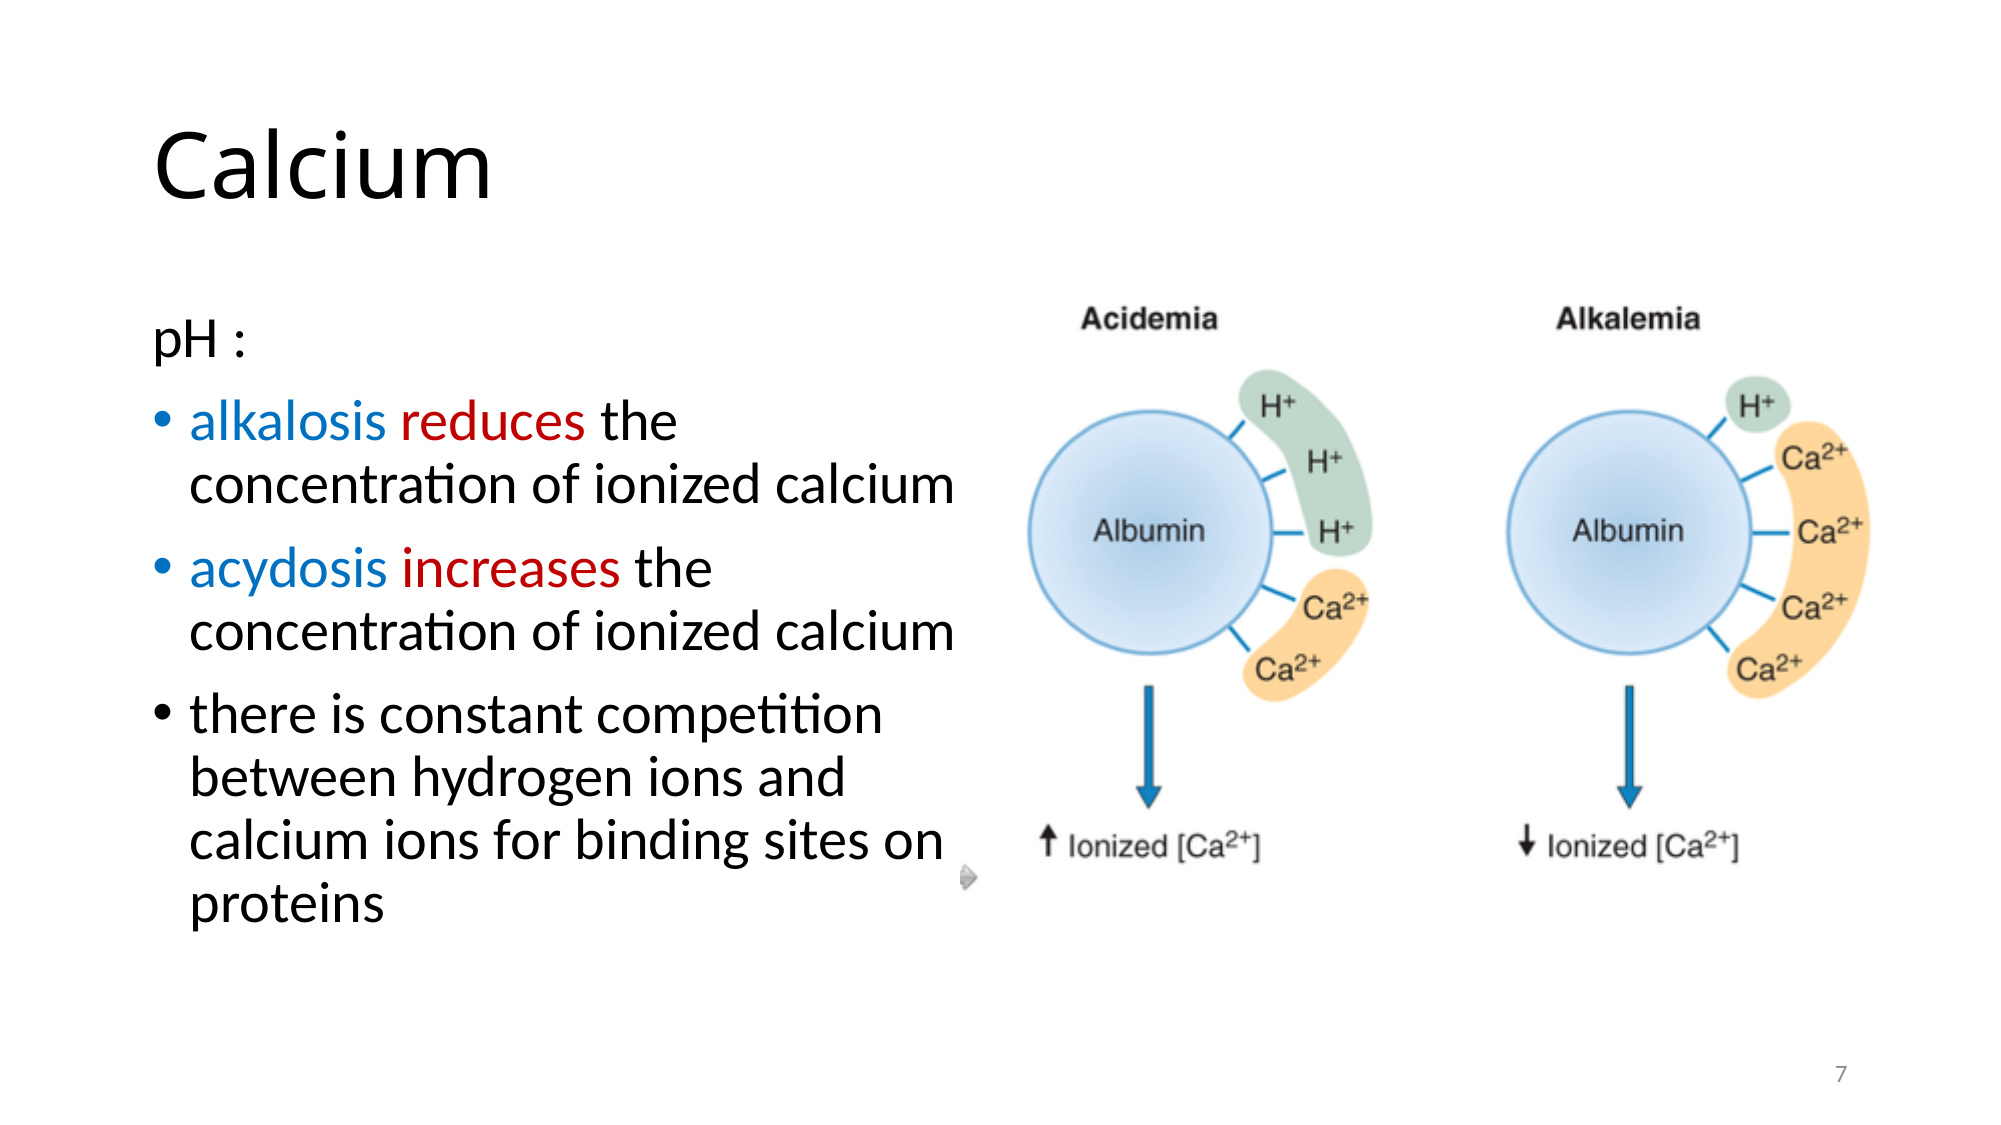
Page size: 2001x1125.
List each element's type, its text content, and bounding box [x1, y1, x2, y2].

list pH : alkalosis reduces the concentration of ionized calcium acydosis increases the concentration of ionized calcium there is constant competition between hydrogen ions and calcium ions for binding sites on proteins [137, 299, 1018, 1014]
slide_number 7 [1412, 1042, 1863, 1103]
title Calcium [137, 59, 1863, 278]
picture [960, 245, 1963, 895]
